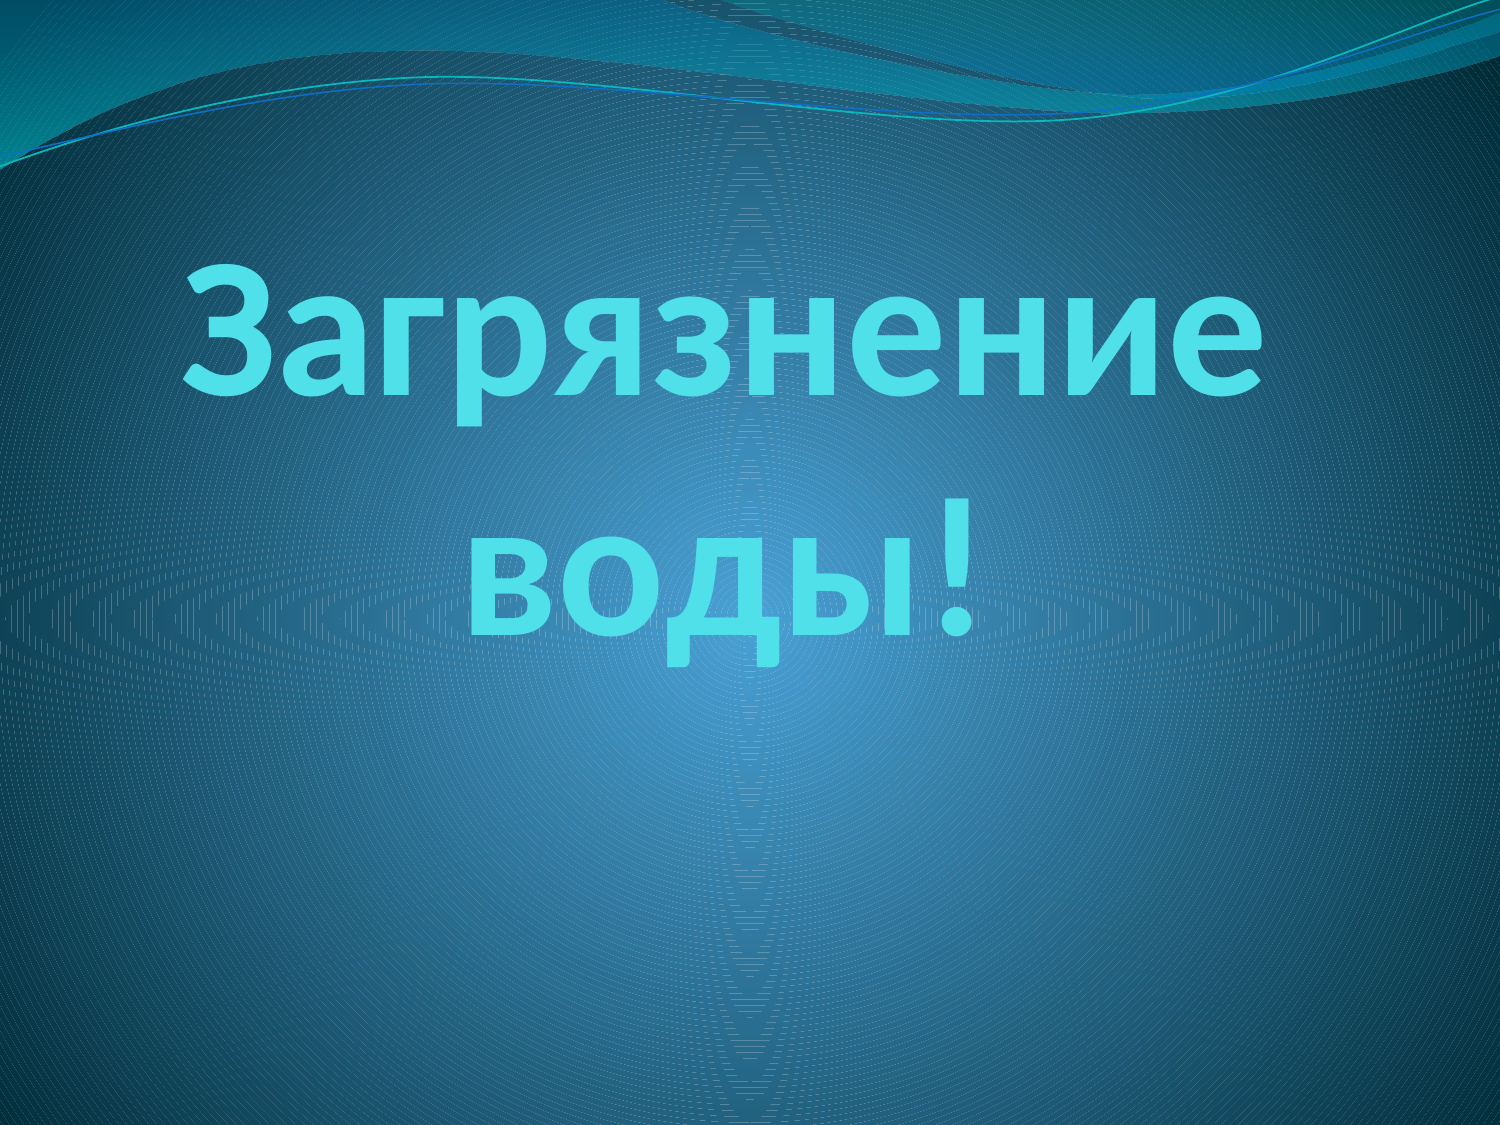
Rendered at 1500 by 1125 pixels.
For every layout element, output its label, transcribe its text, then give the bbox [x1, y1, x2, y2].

title Загрязнение воды! [82, 375, 1370, 675]
